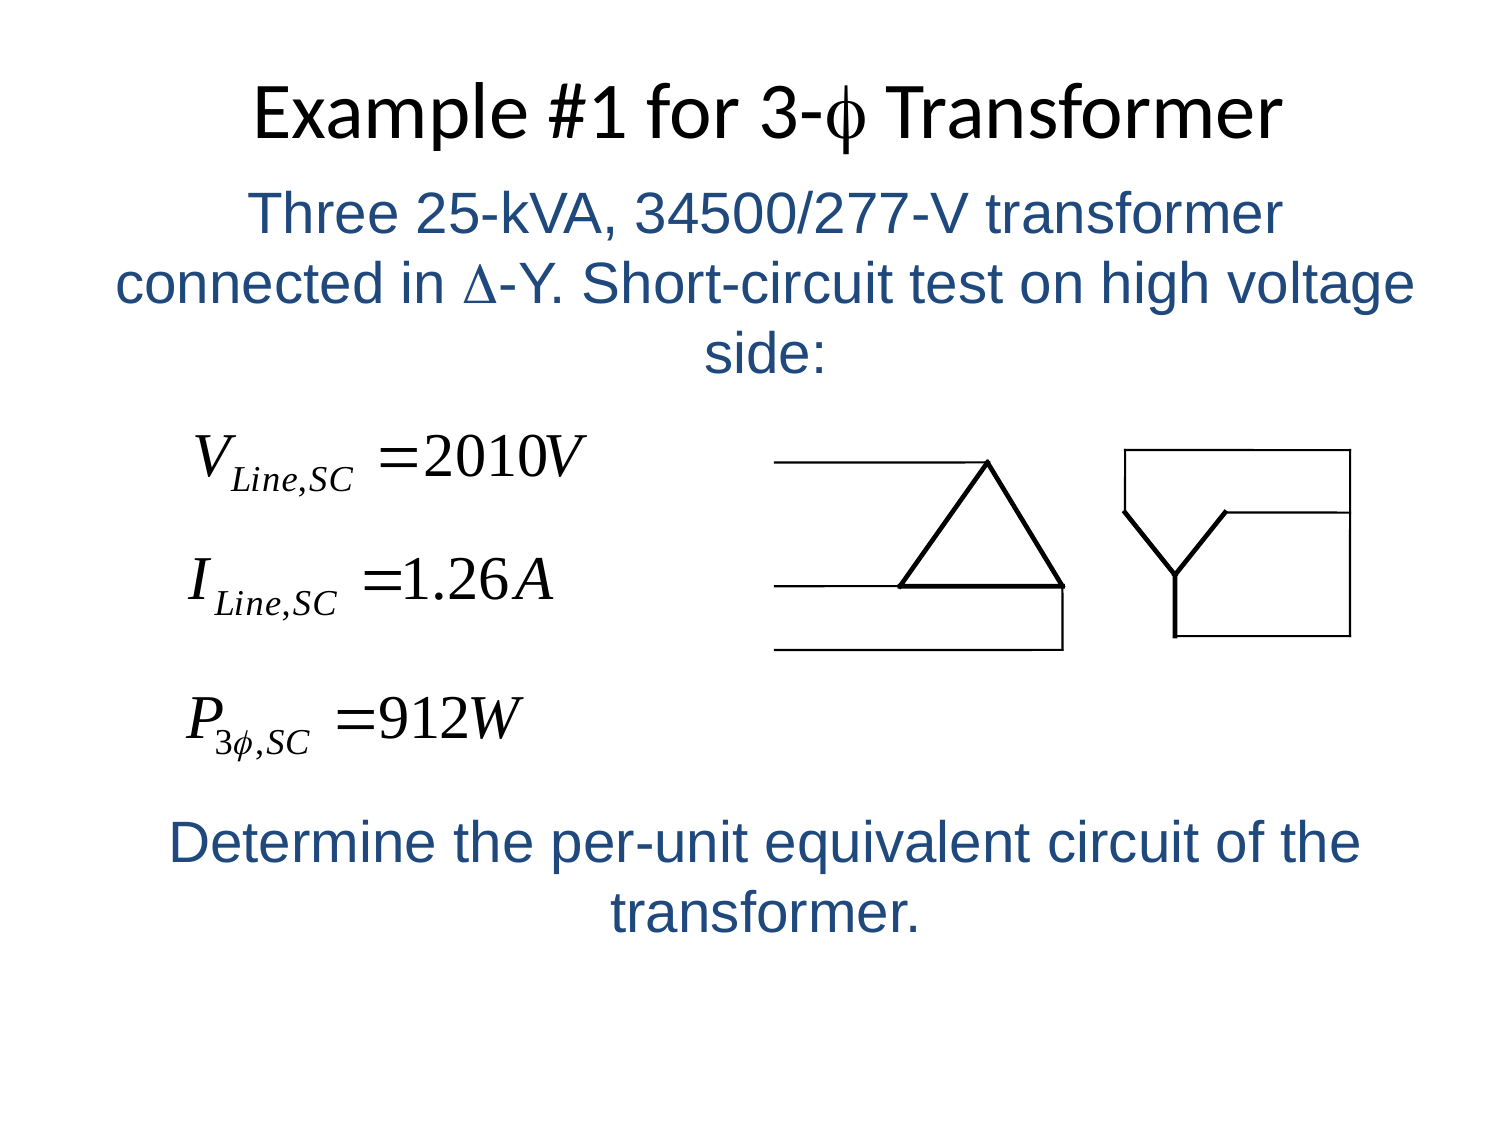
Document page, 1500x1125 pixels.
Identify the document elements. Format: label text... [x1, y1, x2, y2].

title Example #1 for 3- Transformer [62, 50, 1475, 163]
text_box Three 25-kVA, 34500/277-V transformer connected in -Y. Short-circuit test on high voltage side: Determine the per-unit equivalent circuit of the transformer. [99, 167, 1433, 952]
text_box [176, 537, 563, 637]
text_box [174, 676, 540, 776]
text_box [774, 449, 1351, 651]
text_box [189, 413, 601, 513]
